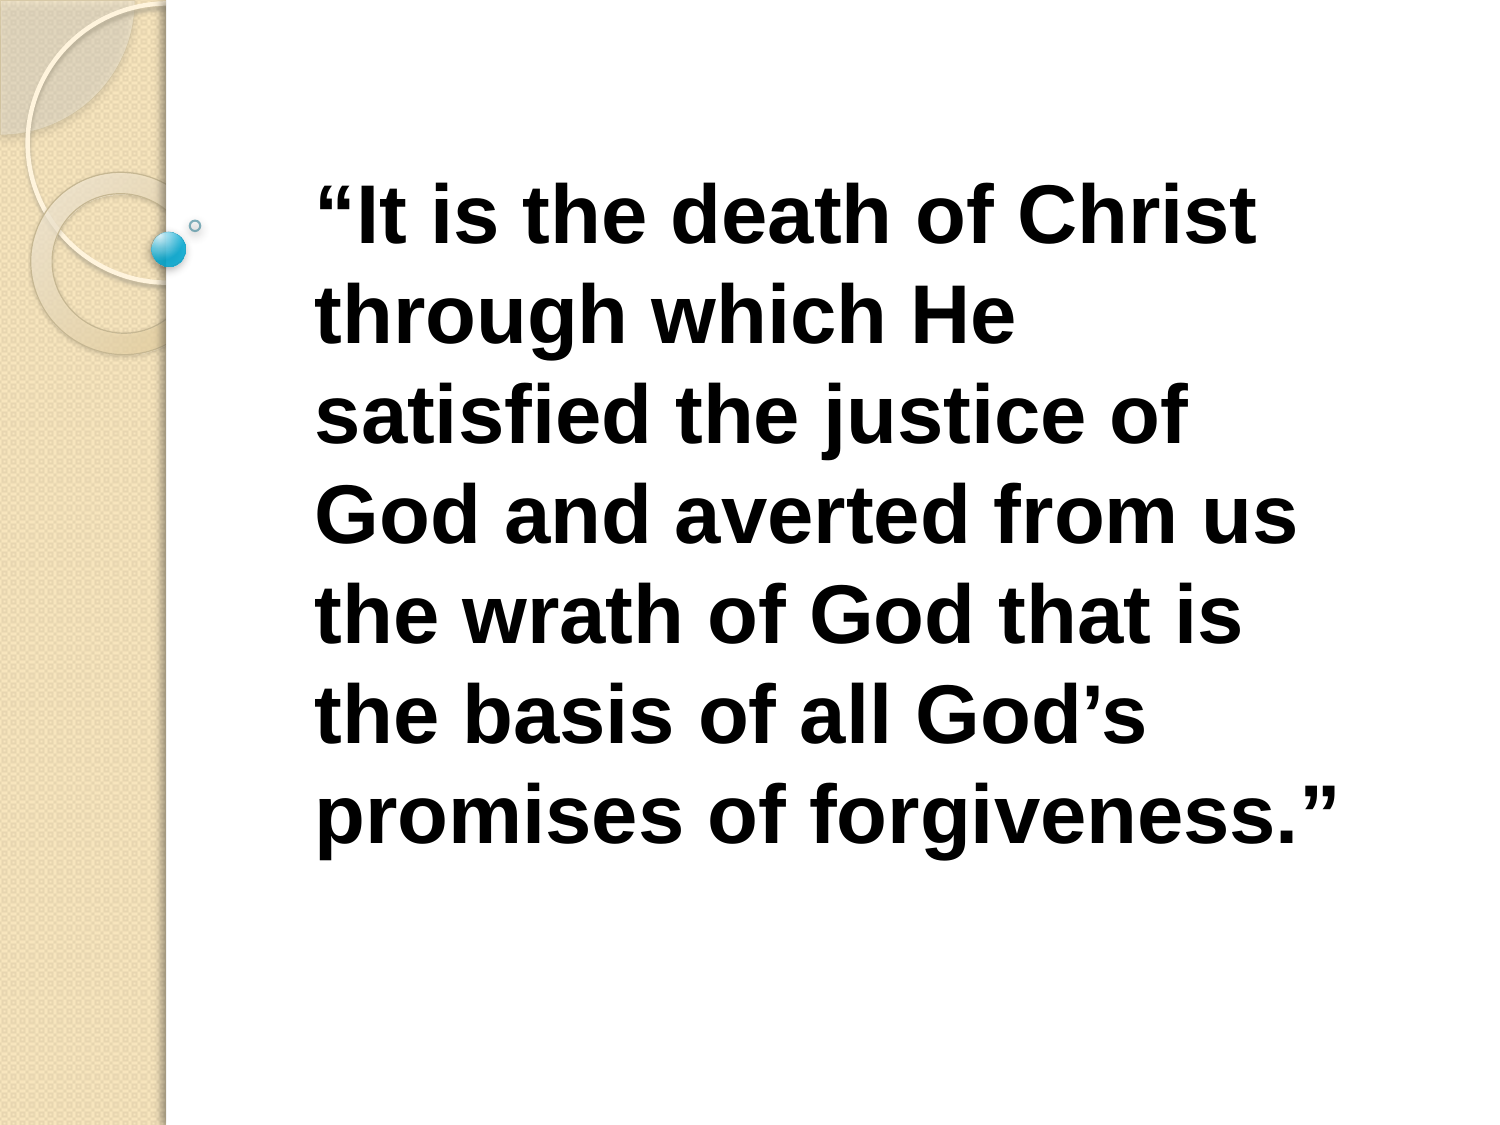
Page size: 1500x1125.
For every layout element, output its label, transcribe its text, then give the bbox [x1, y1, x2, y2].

text_box “It is the death of Christ through which He satisfied the justice of God and averted from us the wrath of God that is the basis of all God’s promises of forgiveness.” [300, 153, 1388, 868]
